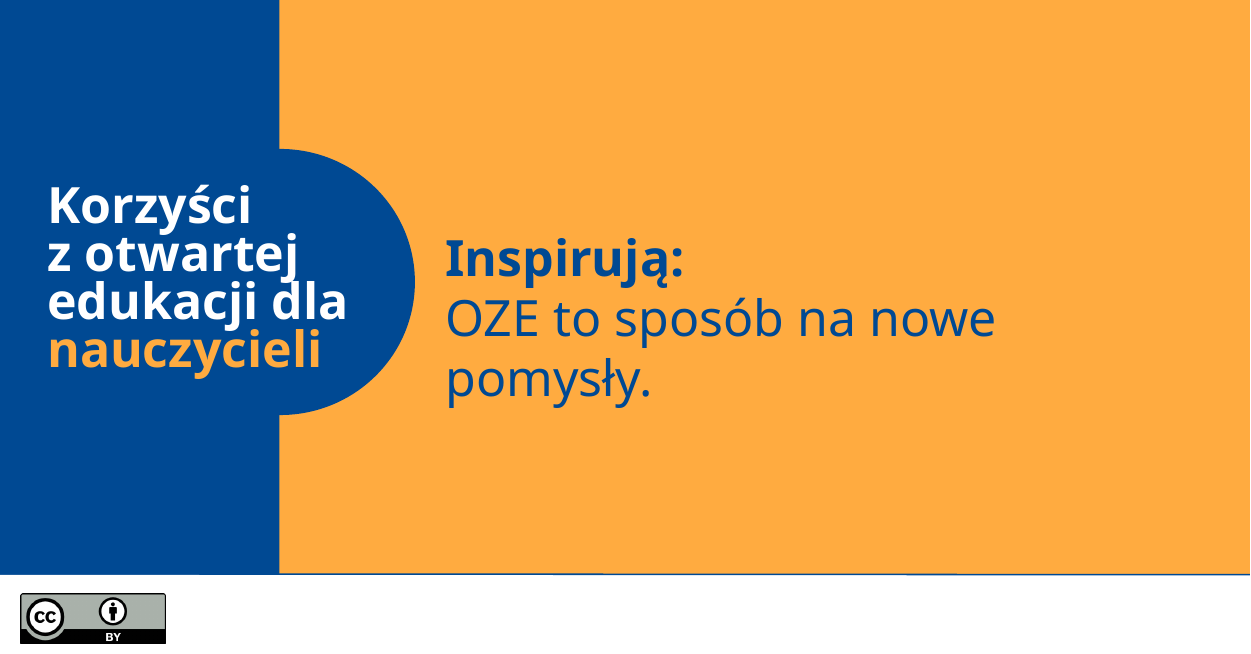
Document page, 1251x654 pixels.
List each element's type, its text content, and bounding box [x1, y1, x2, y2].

text_box [0, 582, 1250, 654]
text_box [0, 0, 280, 573]
picture [20, 592, 166, 645]
text_box [204, 392, 356, 416]
text_box Inspirują: OZE to sposób na nowe pomysły. [430, 211, 1233, 422]
text_box Korzyści z otwartej edukacji dla nauczycieli [32, 169, 415, 392]
text_box [209, 148, 352, 169]
